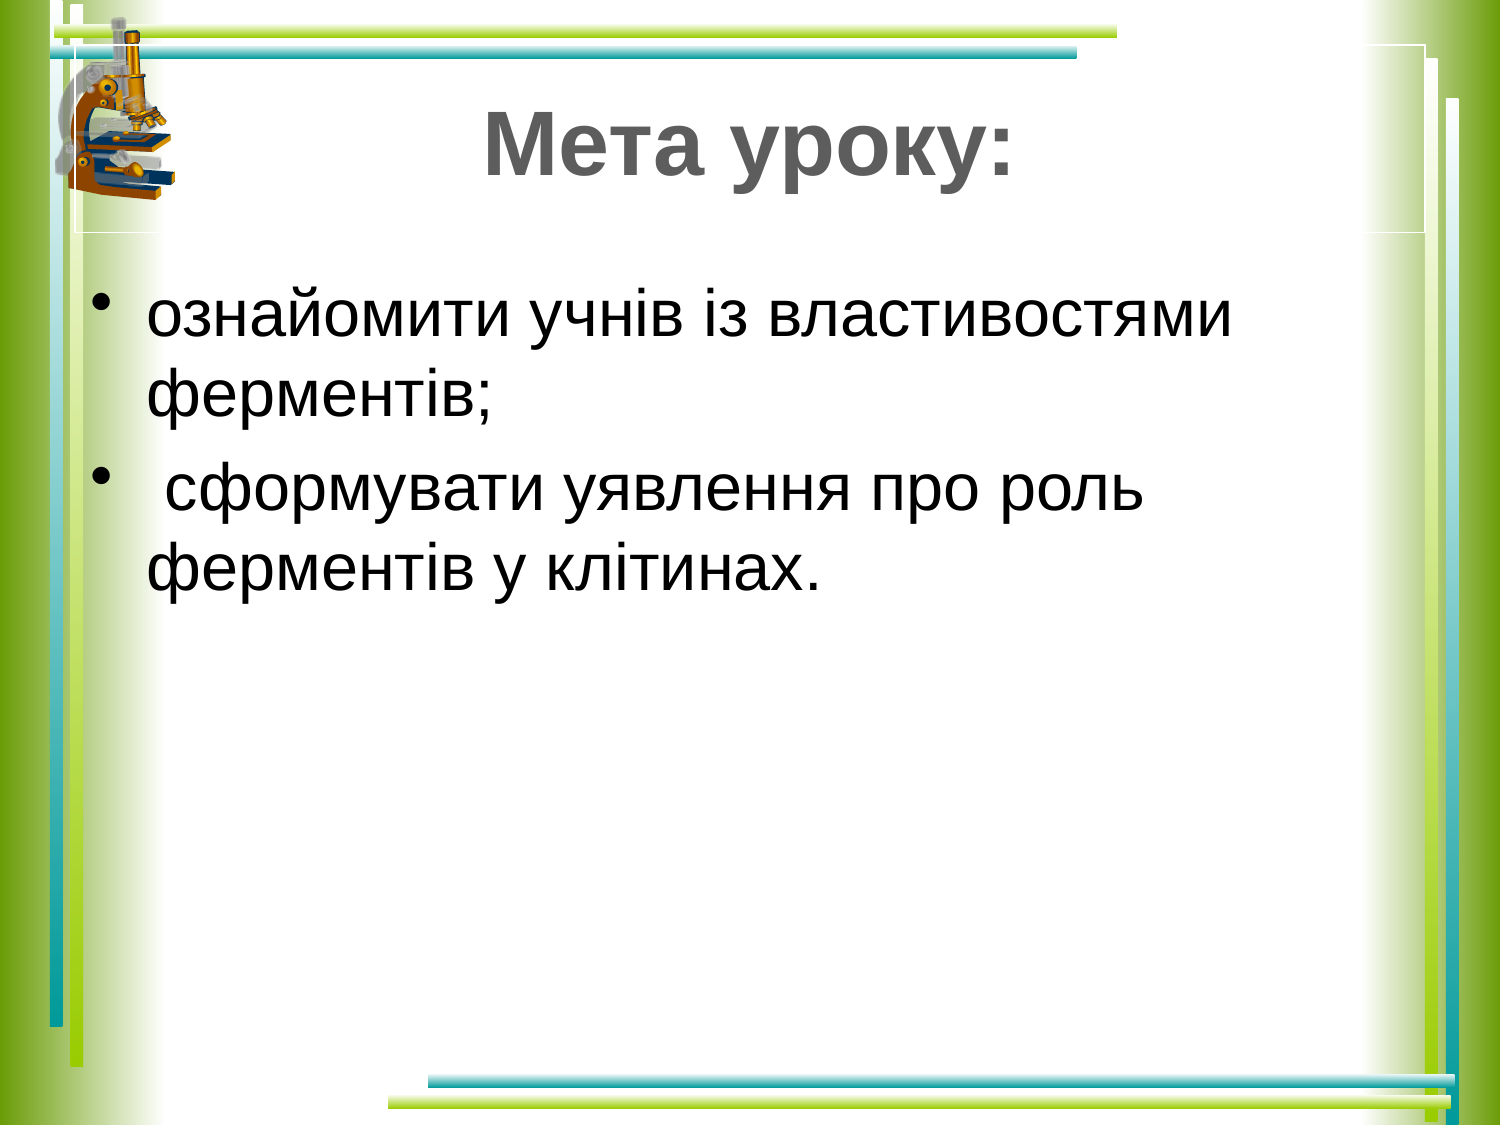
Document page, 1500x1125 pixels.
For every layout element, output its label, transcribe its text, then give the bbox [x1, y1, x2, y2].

list ознайомити учнів із властивостями ферментів; сформувати уявлення про роль ферментів у клітинах. [74, 262, 1426, 1006]
title Мета уроку: [74, 44, 1426, 233]
